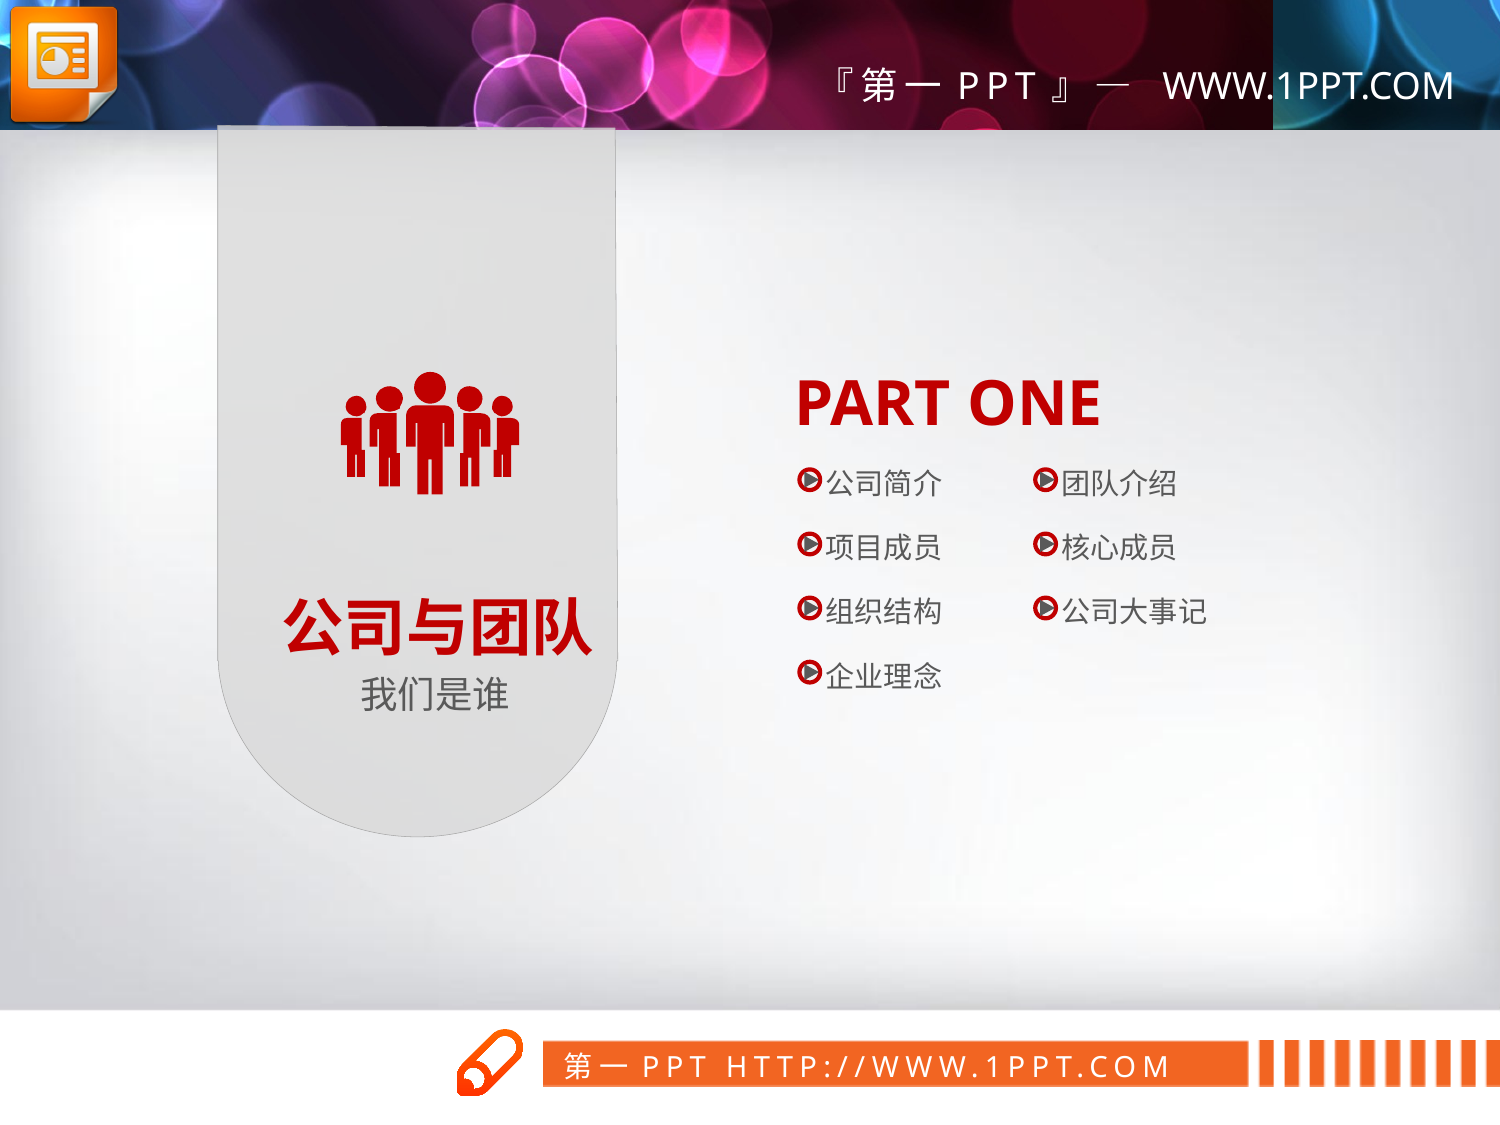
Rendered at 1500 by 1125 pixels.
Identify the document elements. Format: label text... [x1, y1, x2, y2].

text_box [406, 405, 454, 495]
picture [0, 0, 1500, 1012]
text_box [375, 386, 403, 412]
text_box [492, 395, 520, 477]
text_box [414, 371, 446, 404]
text_box 我们是谁 [297, 664, 573, 724]
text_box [799, 593, 977, 630]
text_box 公司与团队 [260, 595, 615, 655]
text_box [1034, 529, 1213, 566]
text_box [460, 413, 491, 487]
picture [543, 1040, 1500, 1087]
text_box [369, 413, 400, 487]
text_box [799, 657, 977, 694]
text_box [217, 125, 618, 837]
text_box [1034, 593, 1213, 630]
text_box [340, 395, 367, 477]
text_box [799, 465, 977, 501]
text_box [799, 529, 977, 566]
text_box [1034, 465, 1213, 501]
text_box [457, 386, 483, 412]
text_box PART ONE [783, 370, 1138, 429]
